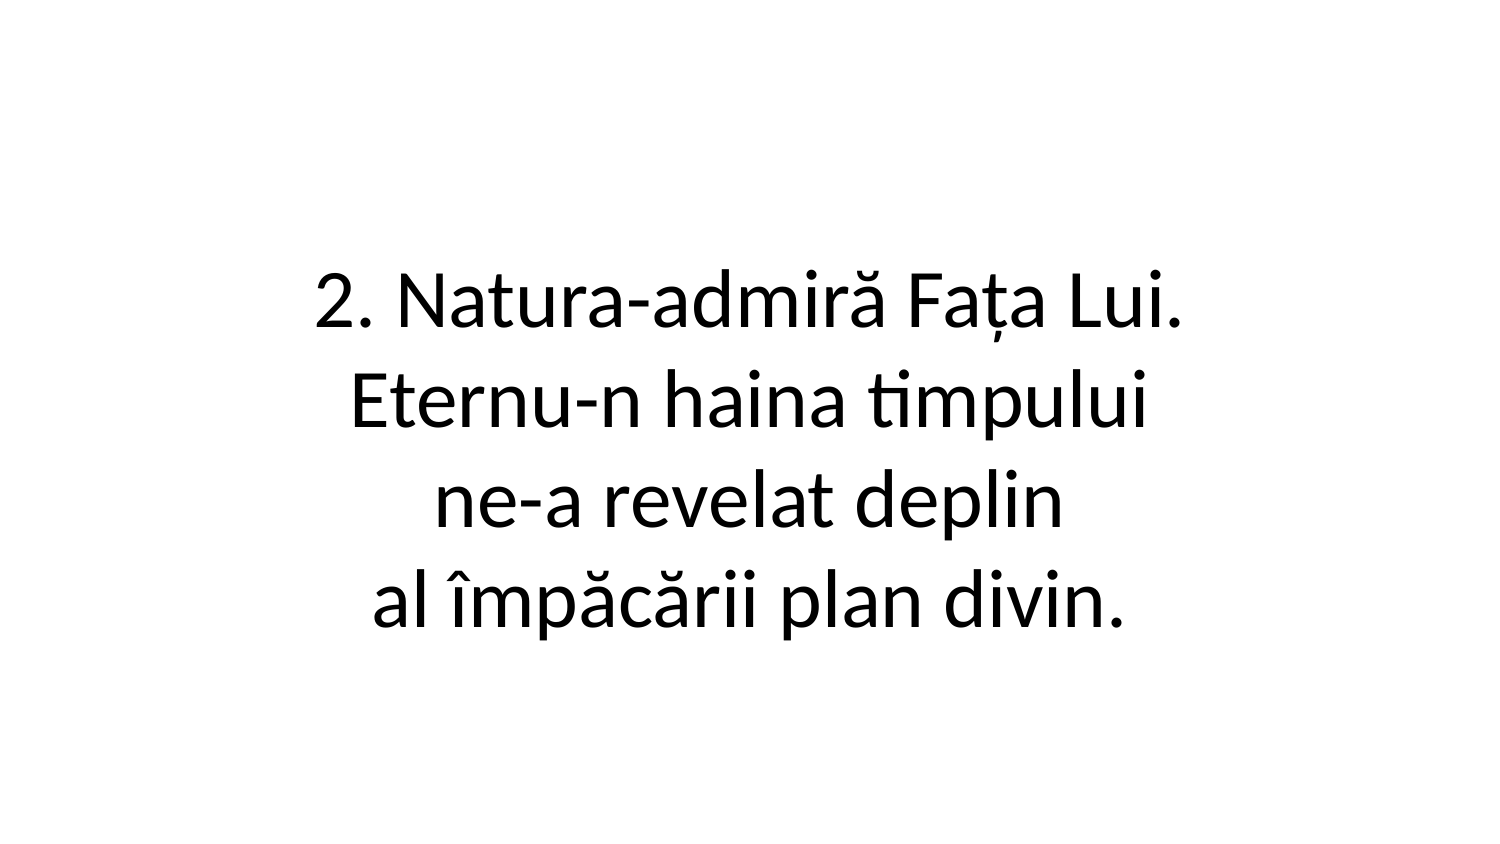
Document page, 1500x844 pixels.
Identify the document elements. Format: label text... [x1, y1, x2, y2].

text_box 2. Natura-admiră Fața Lui. Eternu-n haina timpului ne-a revelat deplin al împăcării plan divin. [298, 192, 1202, 652]
